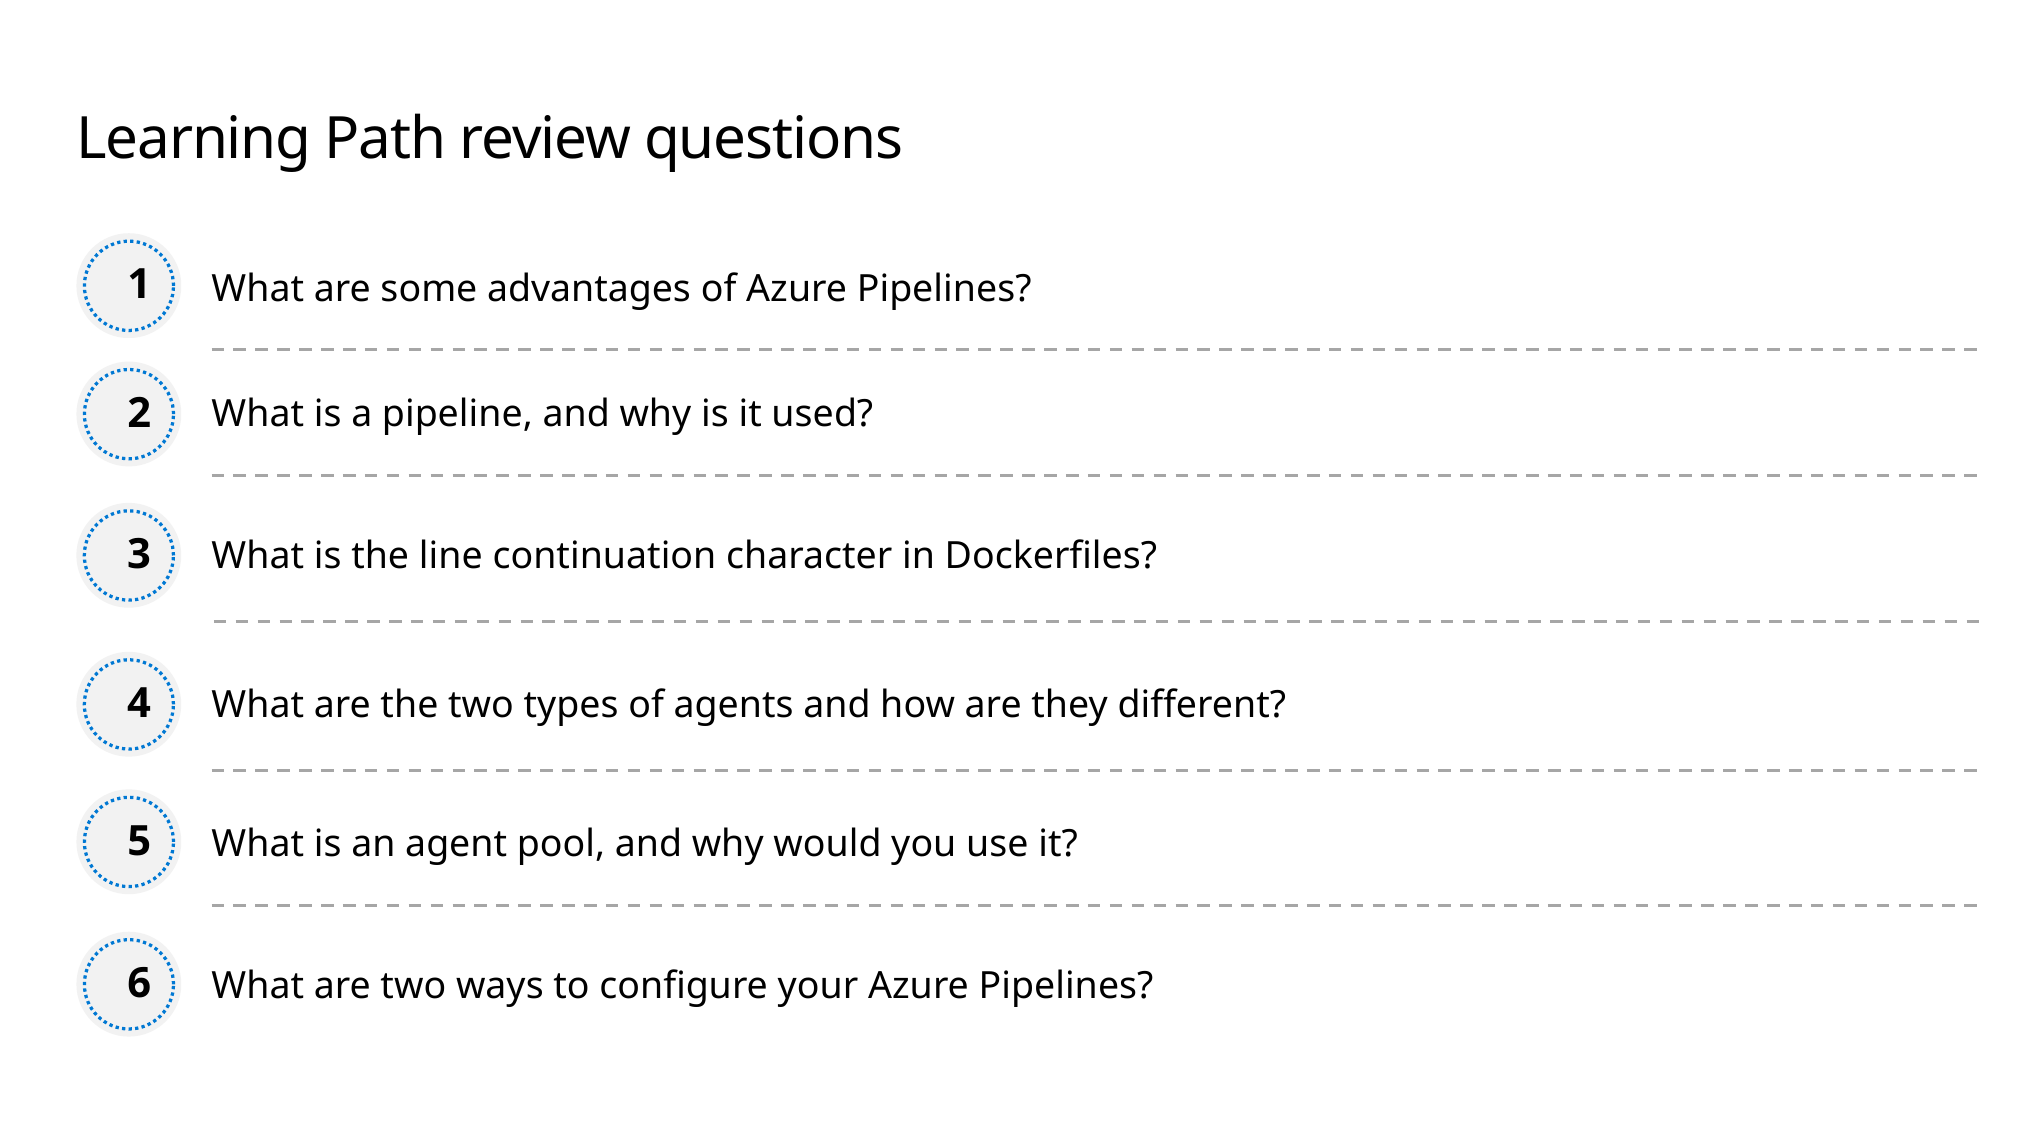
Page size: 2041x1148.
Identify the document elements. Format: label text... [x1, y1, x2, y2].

picture [76, 232, 182, 339]
text_box What are two ways to configure your Azure Pipelines? [211, 961, 1897, 1007]
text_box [75, 502, 182, 608]
text_box What are some advantages of Azure Pipelines? [211, 263, 1897, 310]
text_box What is a pipeline, and why is it used? [211, 389, 1897, 435]
title Learning Path review questions [76, 103, 1969, 172]
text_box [76, 788, 182, 895]
text_box What are the two types of agents and how are they different? [211, 679, 1897, 725]
text_box What is an agent pool, and why would you use it? [211, 818, 1897, 864]
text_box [76, 931, 182, 1066]
text_box What is the line continuation character in Dockerfiles? [211, 531, 1897, 577]
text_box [75, 651, 182, 757]
picture [76, 361, 182, 467]
